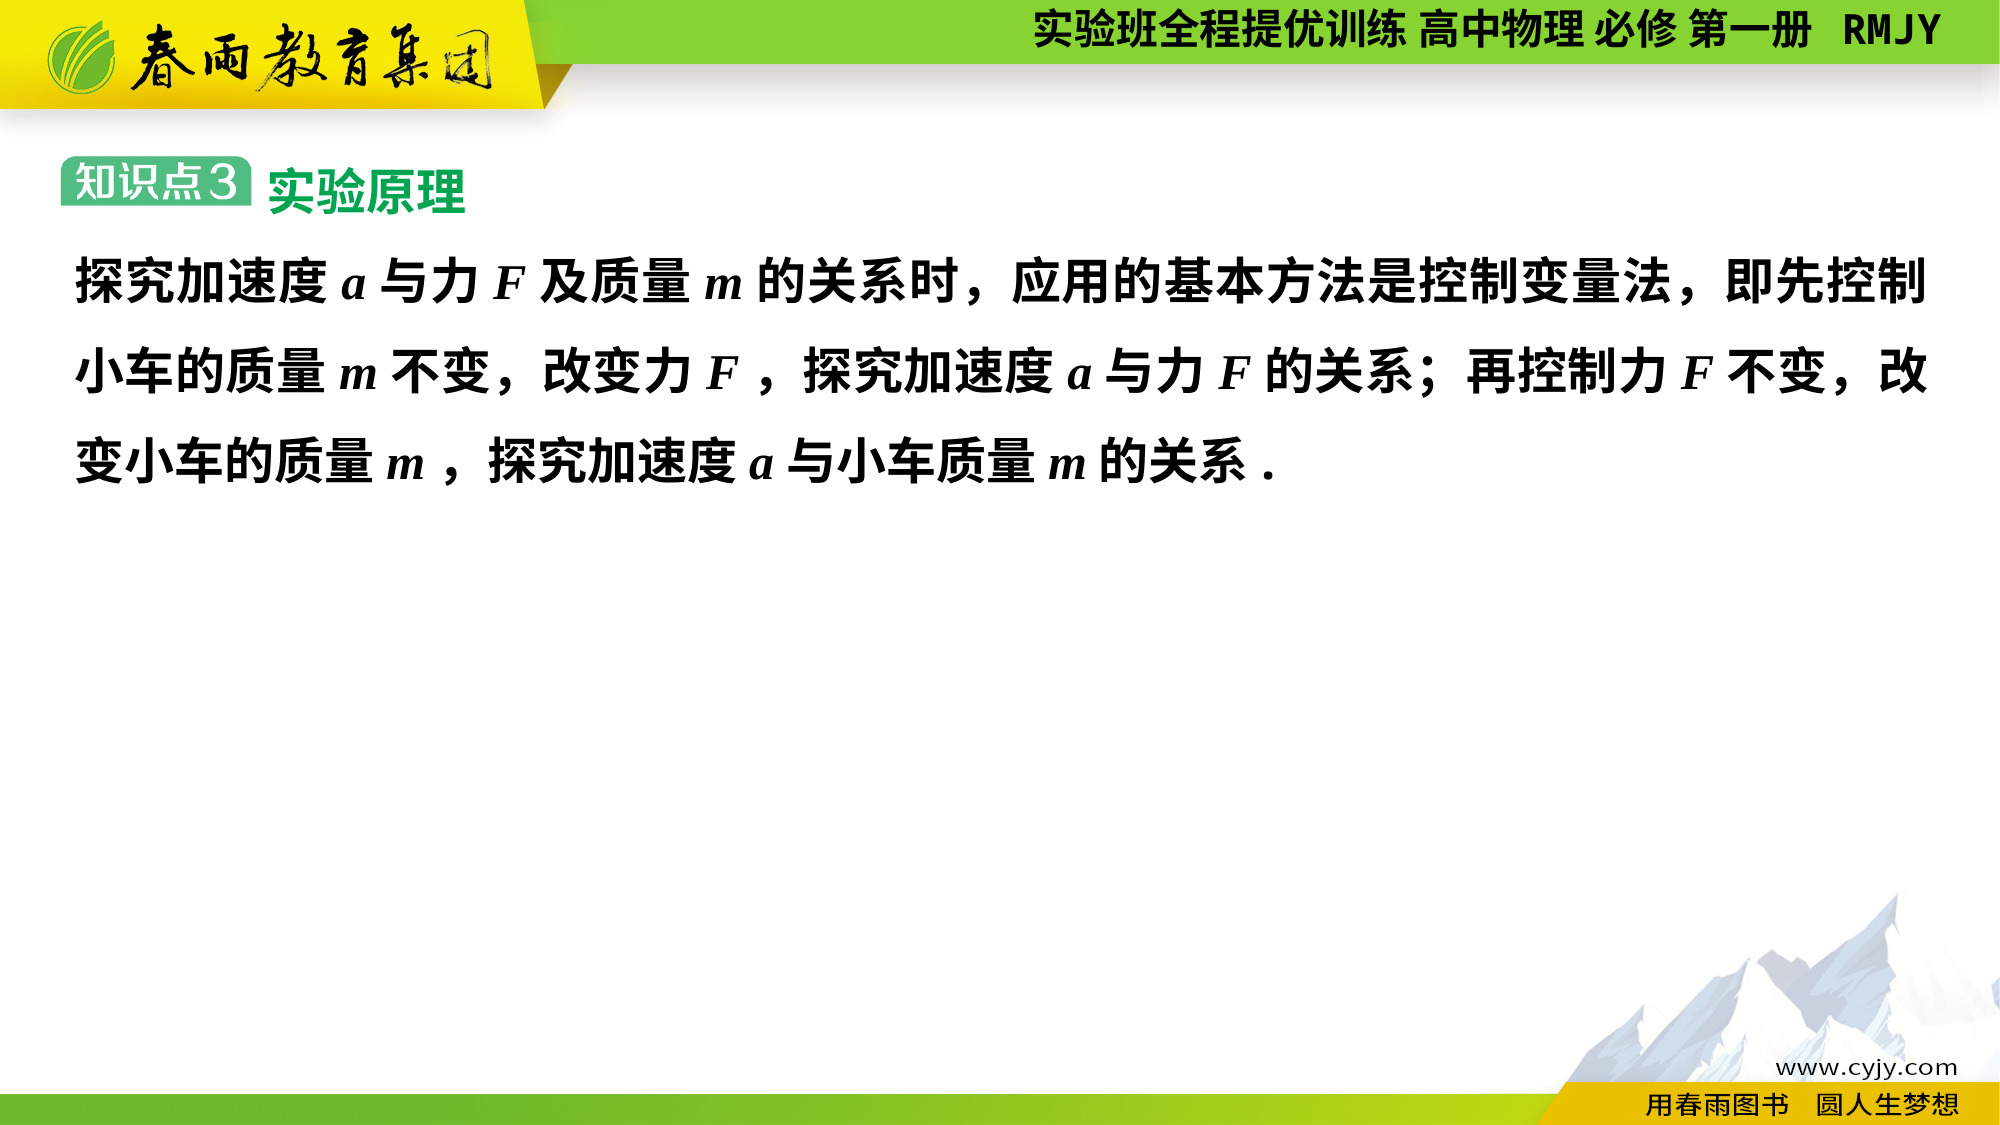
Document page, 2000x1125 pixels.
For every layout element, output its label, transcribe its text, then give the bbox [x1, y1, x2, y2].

list 实验原理 探究加速度a与力F及质量m的关系时，应用的基本方法是控制变量法，即先控制小车的质量m不变，改变力F，探究加速度a与力F的关系；再控制力F不变，改变小车的质量m，探究加速度a与小车质量m的关系. [59, 122, 1944, 490]
picture [0, 0, 2000, 1125]
